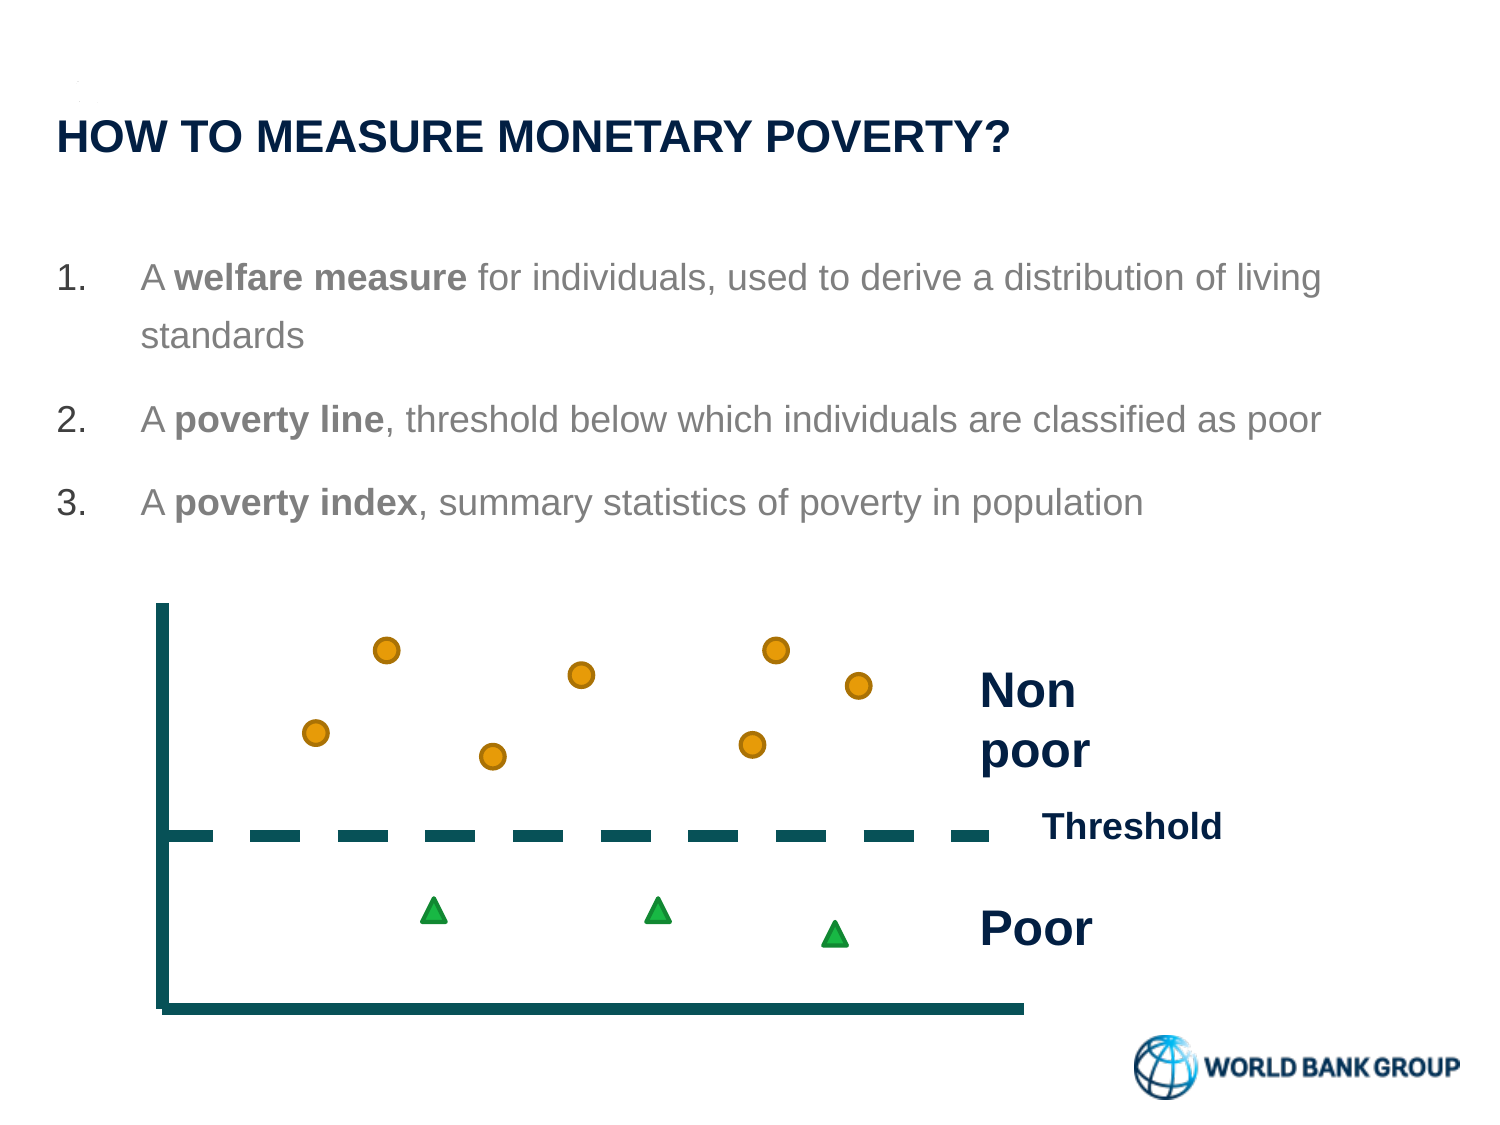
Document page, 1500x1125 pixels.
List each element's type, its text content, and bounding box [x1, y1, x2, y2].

picture [1134, 1035, 1460, 1100]
title HOW TO MEASURE MONETARY POVERTY? [56, 49, 1441, 219]
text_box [162, 603, 1276, 1010]
list A welfare measure for individuals, used to derive a distribution of living standards A poverty line, threshold below which individuals are classified as poor A poverty index, summary statistics of poverty in population [56, 239, 1442, 995]
